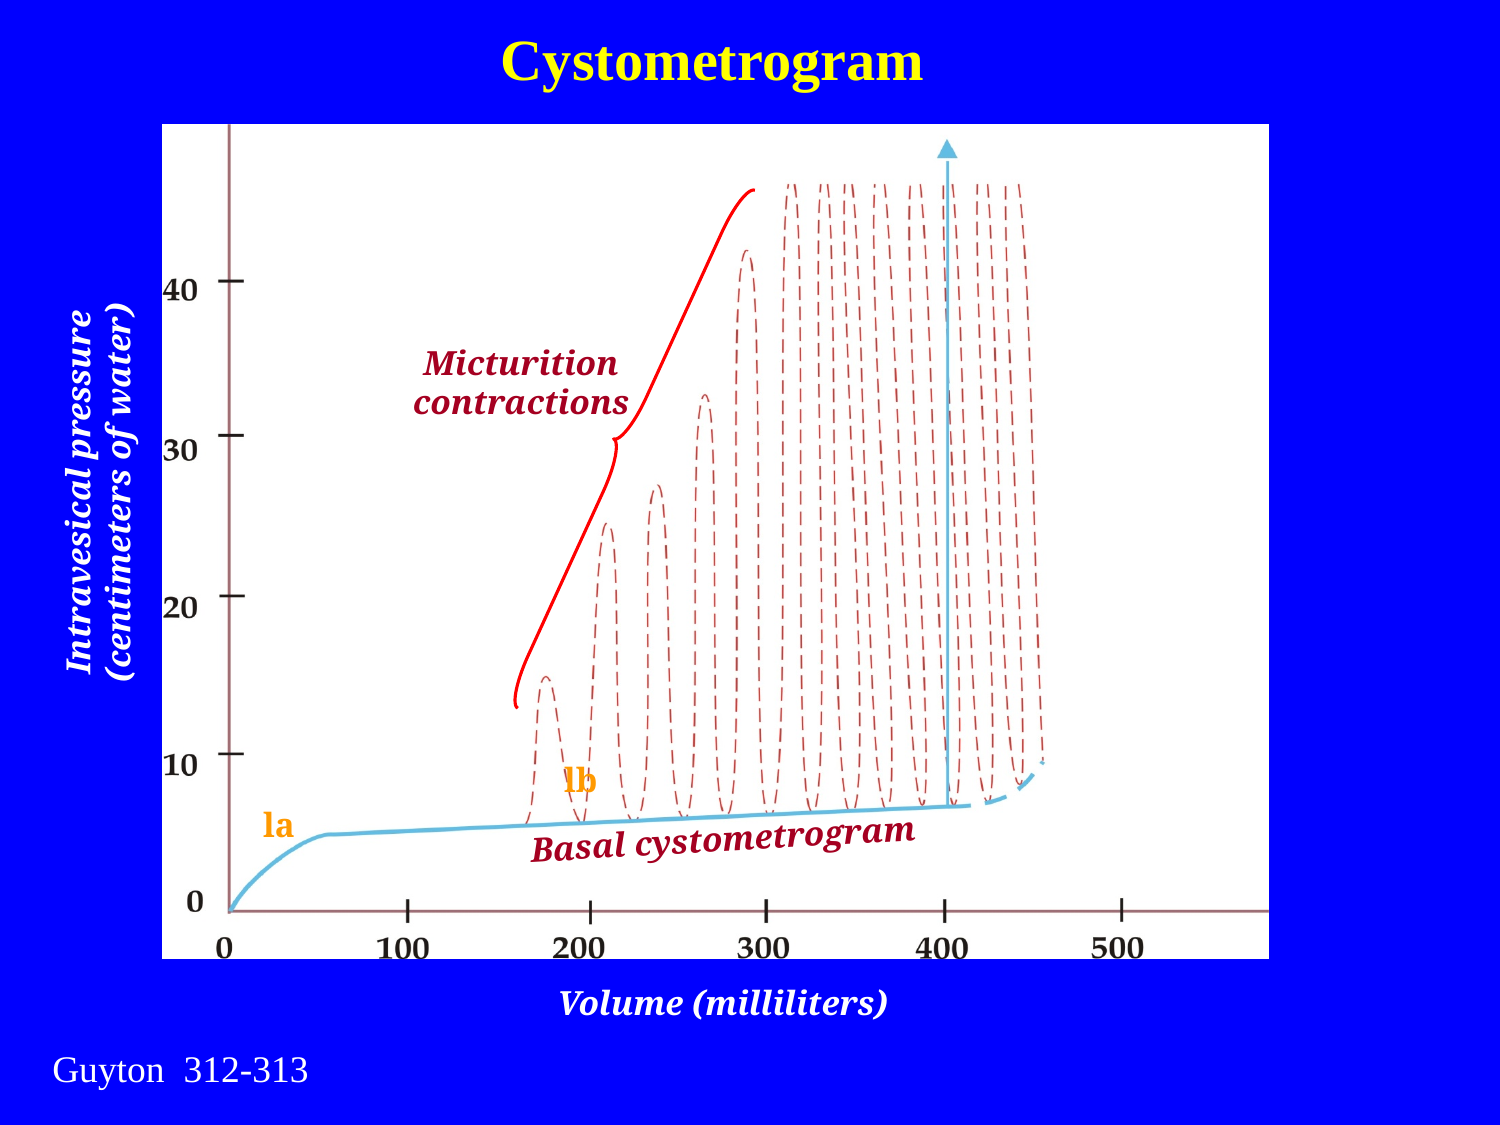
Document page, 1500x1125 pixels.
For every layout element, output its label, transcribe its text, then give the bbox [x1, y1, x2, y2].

text_box Guyton 312-313 [37, 1037, 338, 1098]
text_box Cystometrogram [337, 14, 1088, 100]
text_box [49, 124, 1269, 1026]
